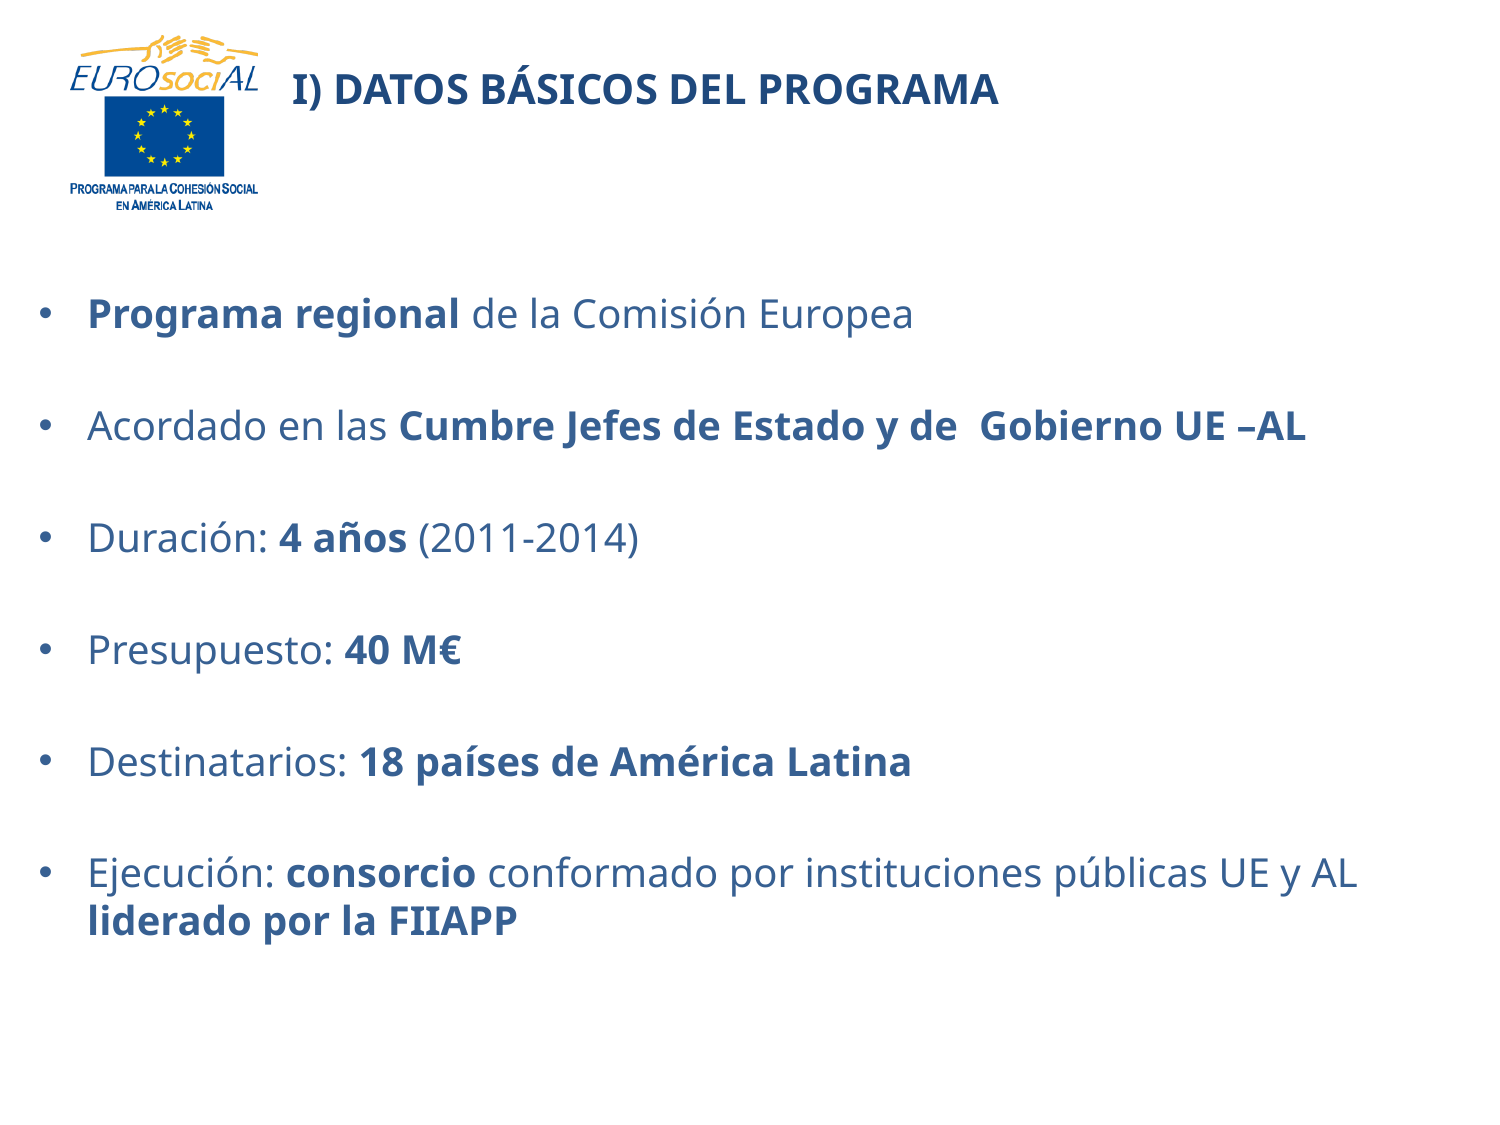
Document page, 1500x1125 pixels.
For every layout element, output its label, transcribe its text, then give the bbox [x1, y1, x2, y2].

list Programa regional de la Comisión Europea Acordado en las Cumbre Jefes de Estado y de Gobierno UE –AL Duración: 4 años (2011-2014) Presupuesto: 40 M€ Destinatarios: 18 países de América Latina Ejecución: consorcio conformado por instituciones públicas UE y AL liderado por la FIIAPP [23, 281, 1477, 1005]
title I) DATOS BÁSICOS DEL PROGRAMA [277, 6, 1328, 209]
picture [70, 34, 259, 210]
